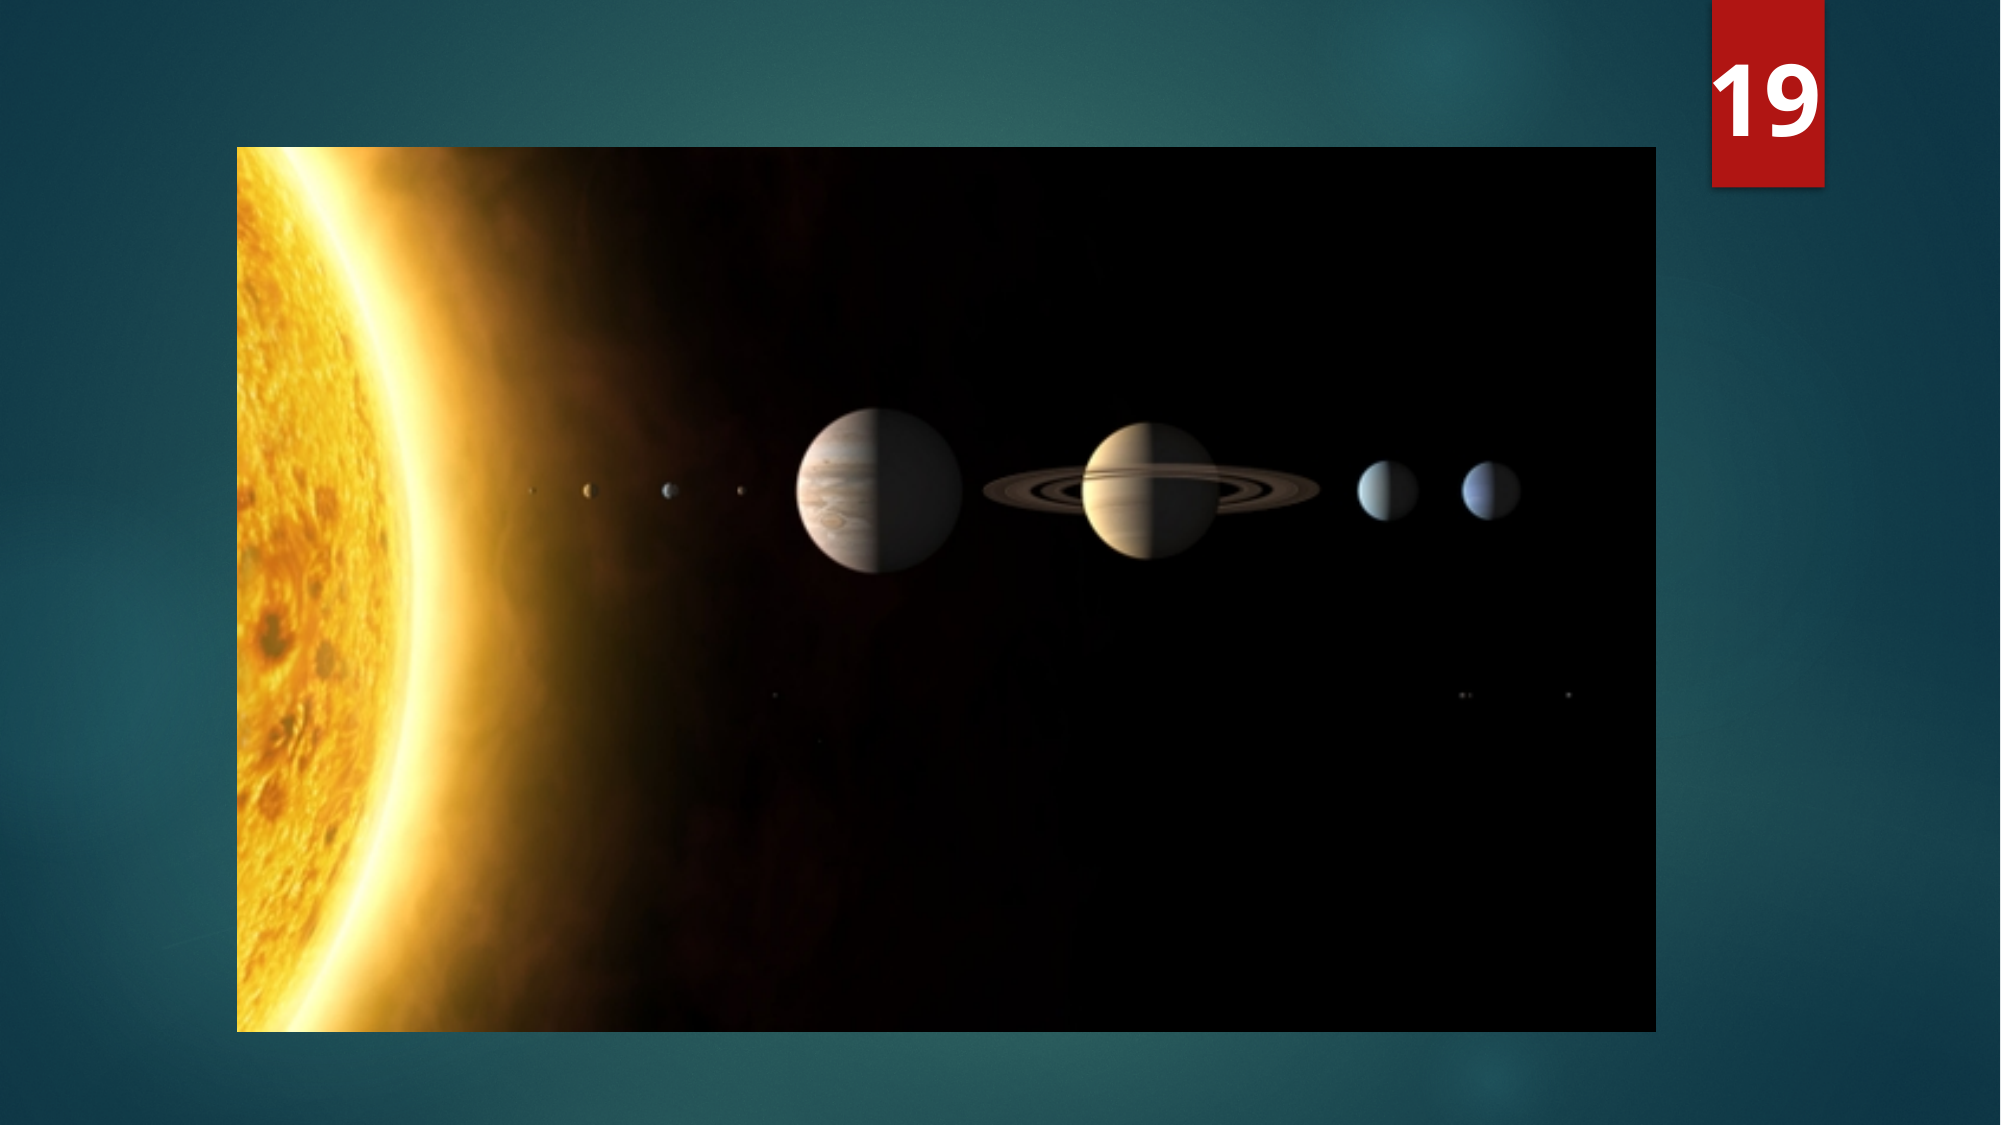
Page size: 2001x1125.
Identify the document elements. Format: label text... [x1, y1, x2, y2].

picture [0, 0, 1657, 1125]
text_box 19 [1692, 29, 1863, 164]
